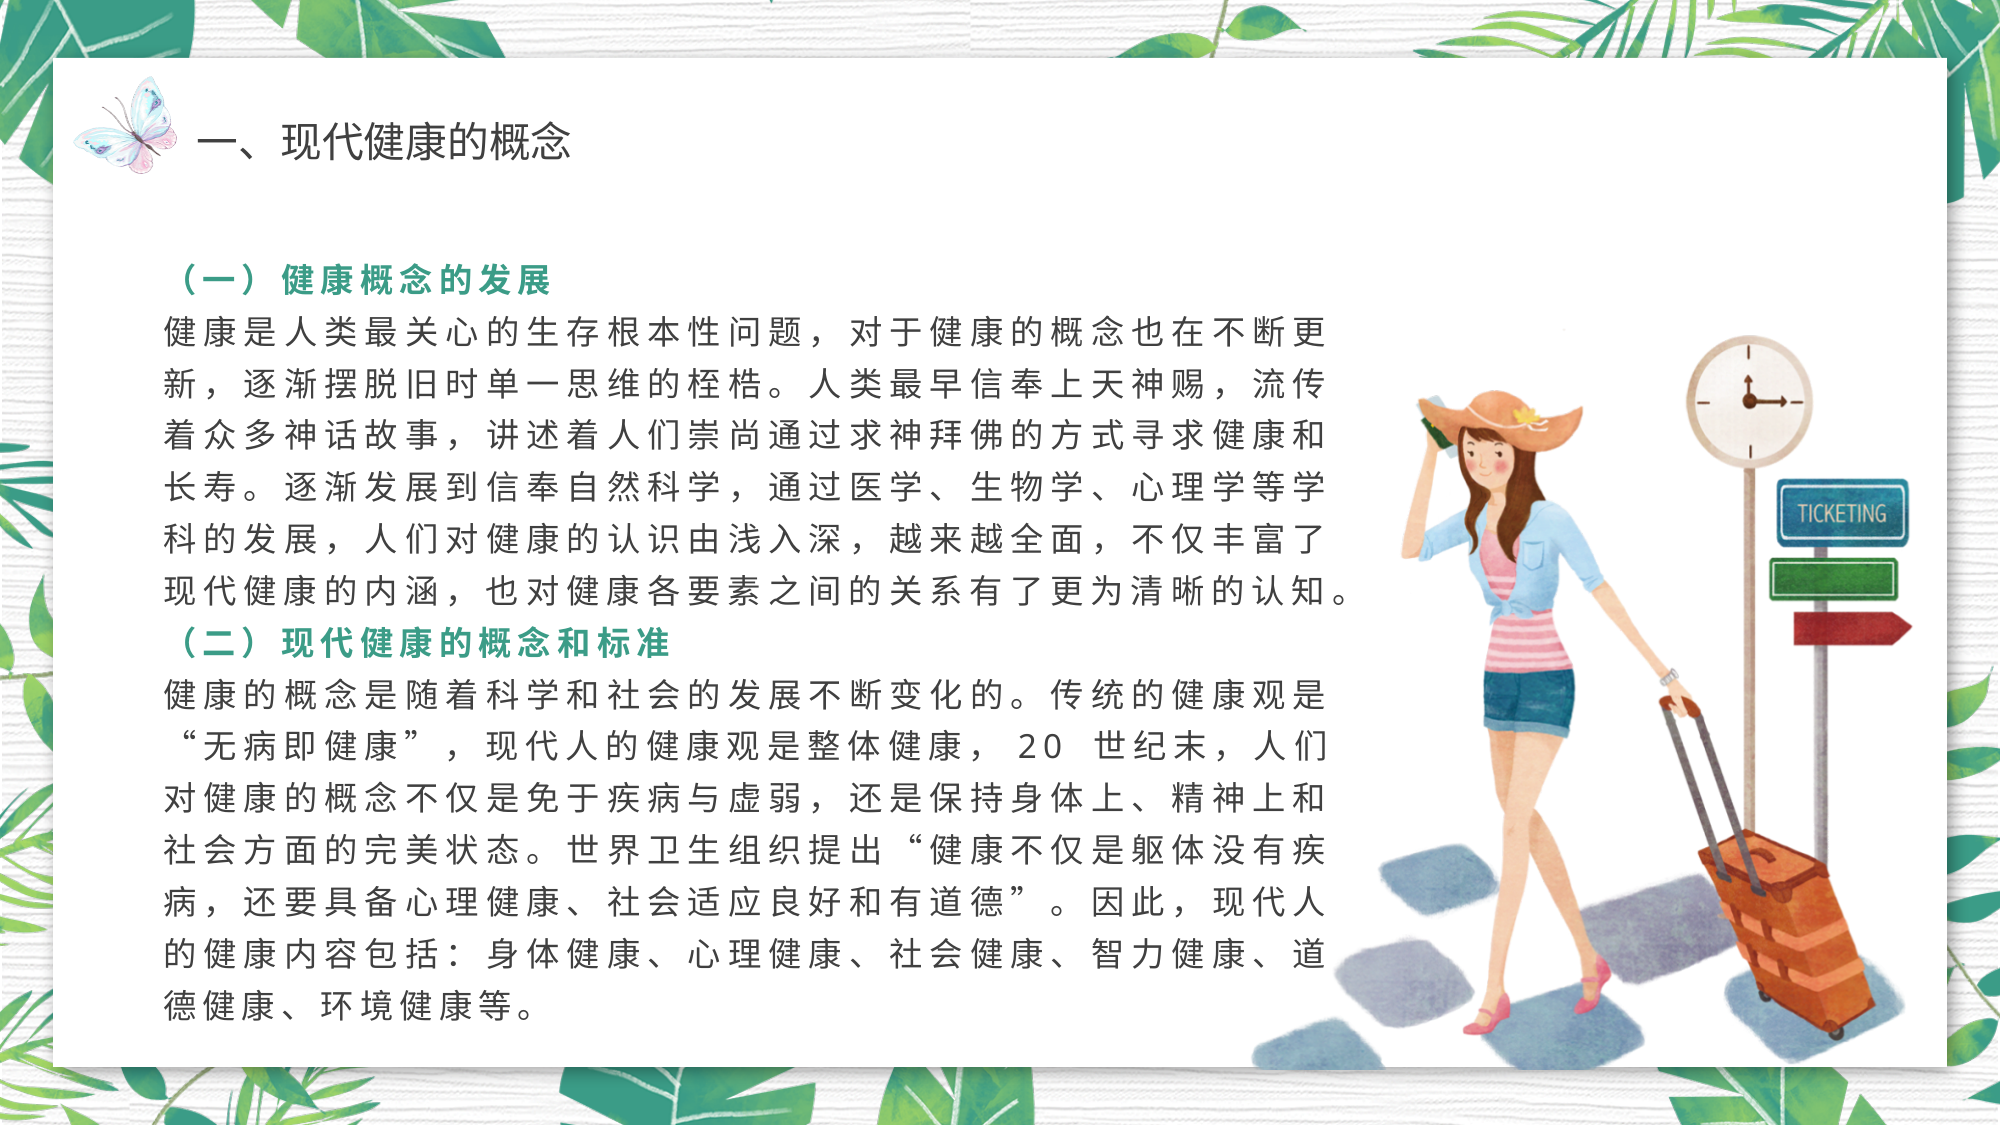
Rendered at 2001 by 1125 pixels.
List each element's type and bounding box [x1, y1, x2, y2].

picture [73, 76, 177, 174]
text_box [0, 0, 2000, 1125]
picture [1193, 291, 1972, 1070]
